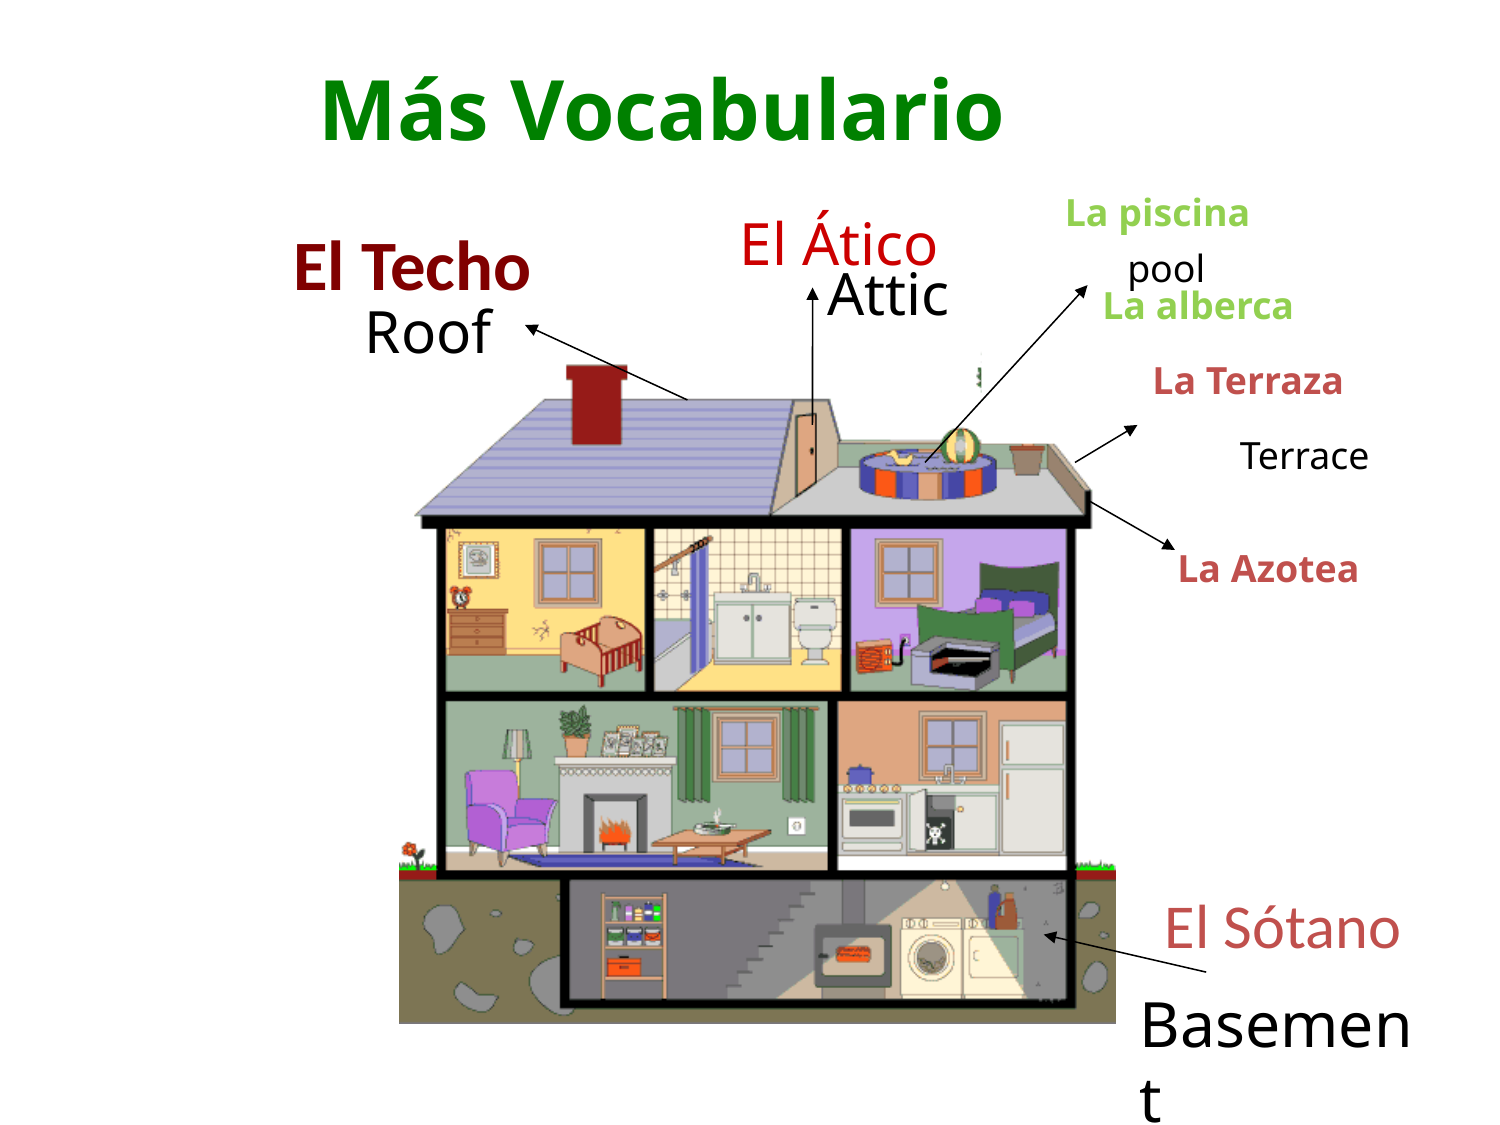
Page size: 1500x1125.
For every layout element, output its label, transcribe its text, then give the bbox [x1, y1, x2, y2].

text_box [1052, 285, 1087, 323]
text_box El Ático [725, 200, 975, 285]
text_box La Azotea [1162, 537, 1450, 598]
text_box [806, 288, 812, 300]
text_box pool [1112, 237, 1388, 298]
picture [399, 324, 1116, 1024]
text_box Attic [812, 249, 1112, 323]
list El Sótano [1149, 887, 1500, 975]
text_box La piscina [1049, 181, 1363, 242]
text_box La Terraza [1137, 349, 1450, 410]
title El Techo [237, 212, 588, 313]
text_box [1054, 316, 1087, 323]
text_box Roof [350, 287, 600, 373]
text_box [1119, 424, 1138, 437]
text_box Terrace [1224, 424, 1500, 485]
text_box [1119, 517, 1175, 550]
text_box Más Vocabulario [99, 50, 1225, 165]
text_box Basement [1125, 977, 1450, 1125]
text_box [981, 316, 1058, 323]
text_box La alberca [1087, 274, 1400, 335]
